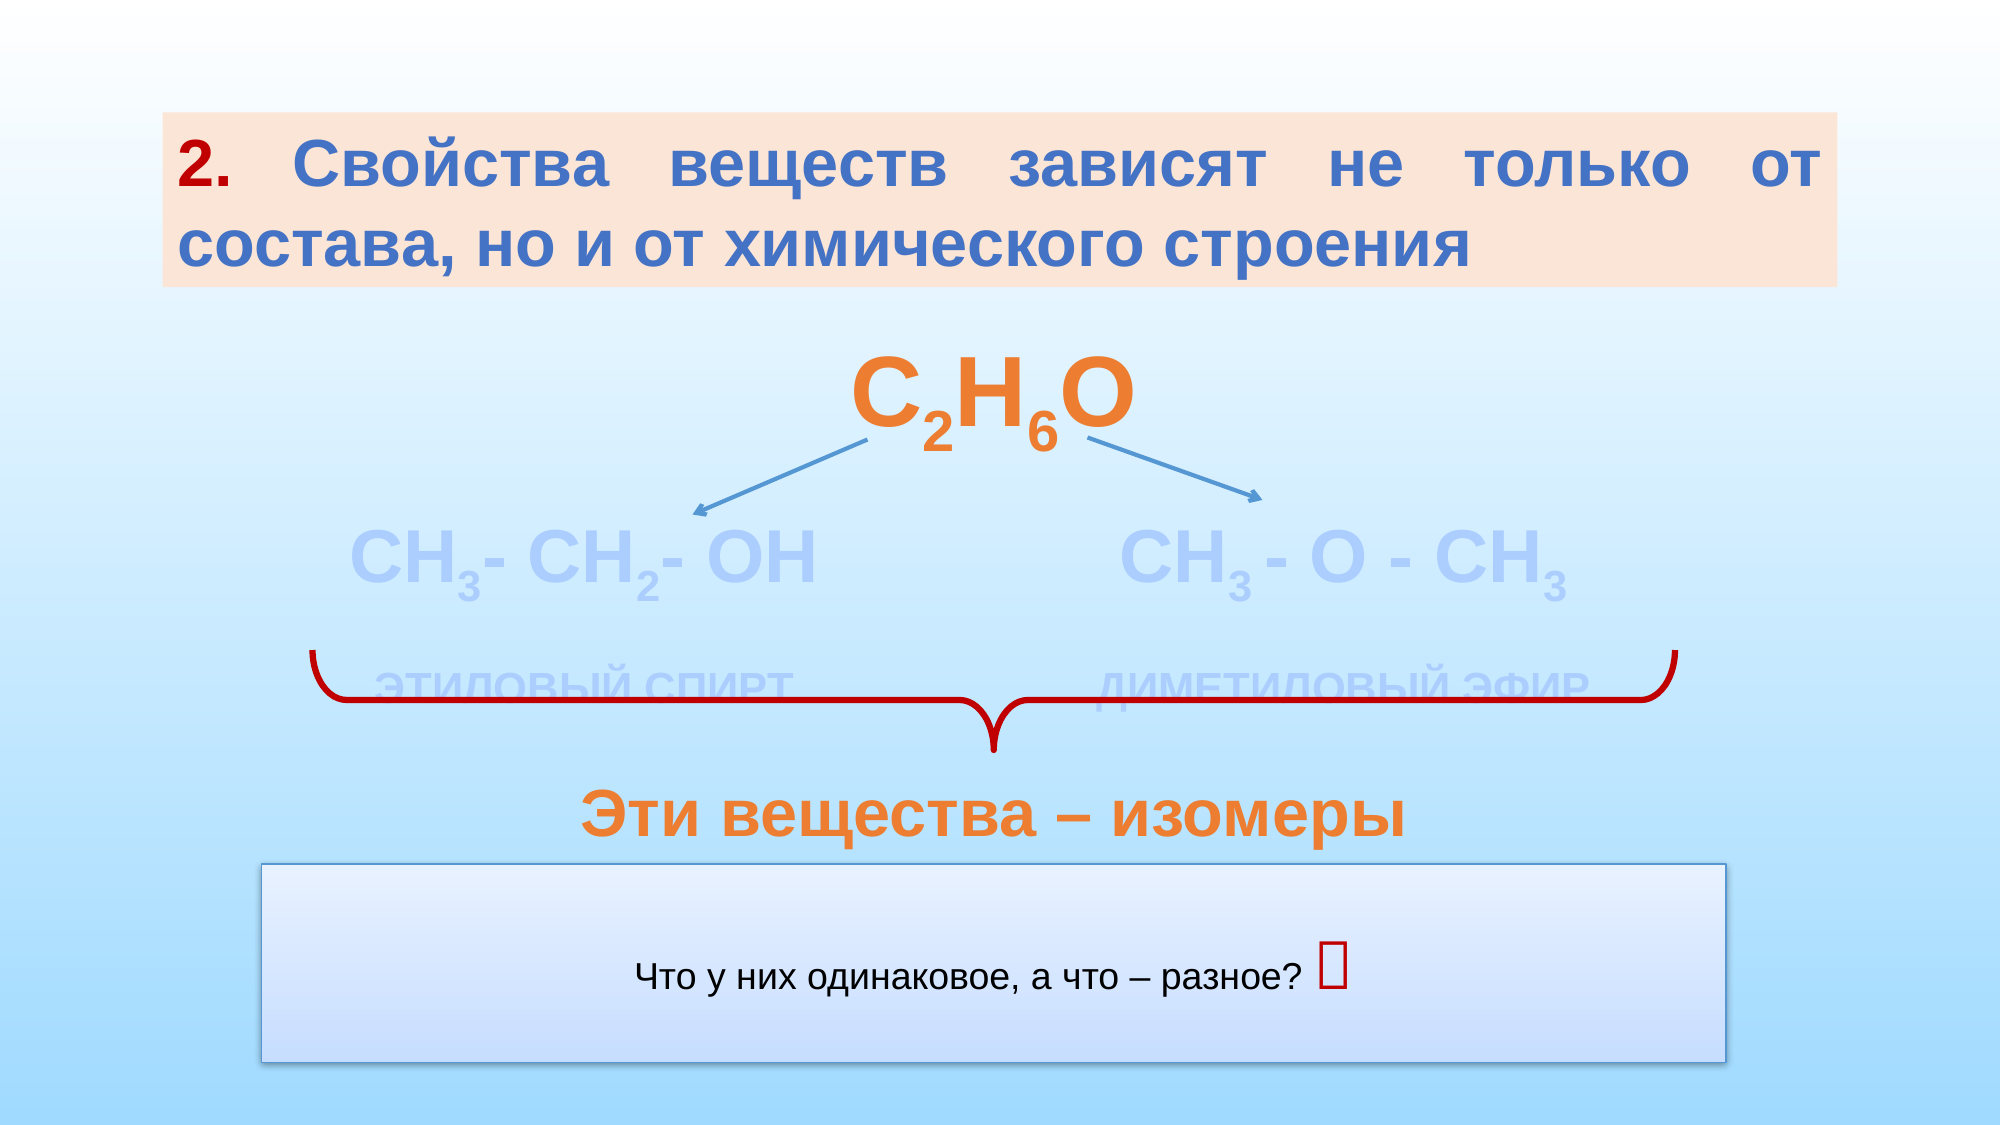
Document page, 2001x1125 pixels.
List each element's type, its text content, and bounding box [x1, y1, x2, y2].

text_box Что у них одинаковое, а что – разное?  [261, 863, 1727, 1063]
text_box [311, 650, 1676, 751]
text_box СН3- СН2- ОН ЭТИЛОВЫЙ СПИРТ [305, 499, 863, 720]
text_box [692, 439, 868, 515]
text_box Эти вещества – изомеры [565, 762, 1423, 858]
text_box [1087, 437, 1263, 501]
text_box С2Н6О [835, 319, 1152, 471]
text_box СН3 - О - СН3 ДИМЕТИЛОВЫЙ ЭФИР [1012, 499, 1675, 650]
text_box СН3 - О - СН3 ДИМЕТИЛОВЫЙ ЭФИР [1012, 666, 1675, 720]
text_box 2. Свойства веществ зависят не только от состава, но и от химического строения [162, 112, 1838, 288]
